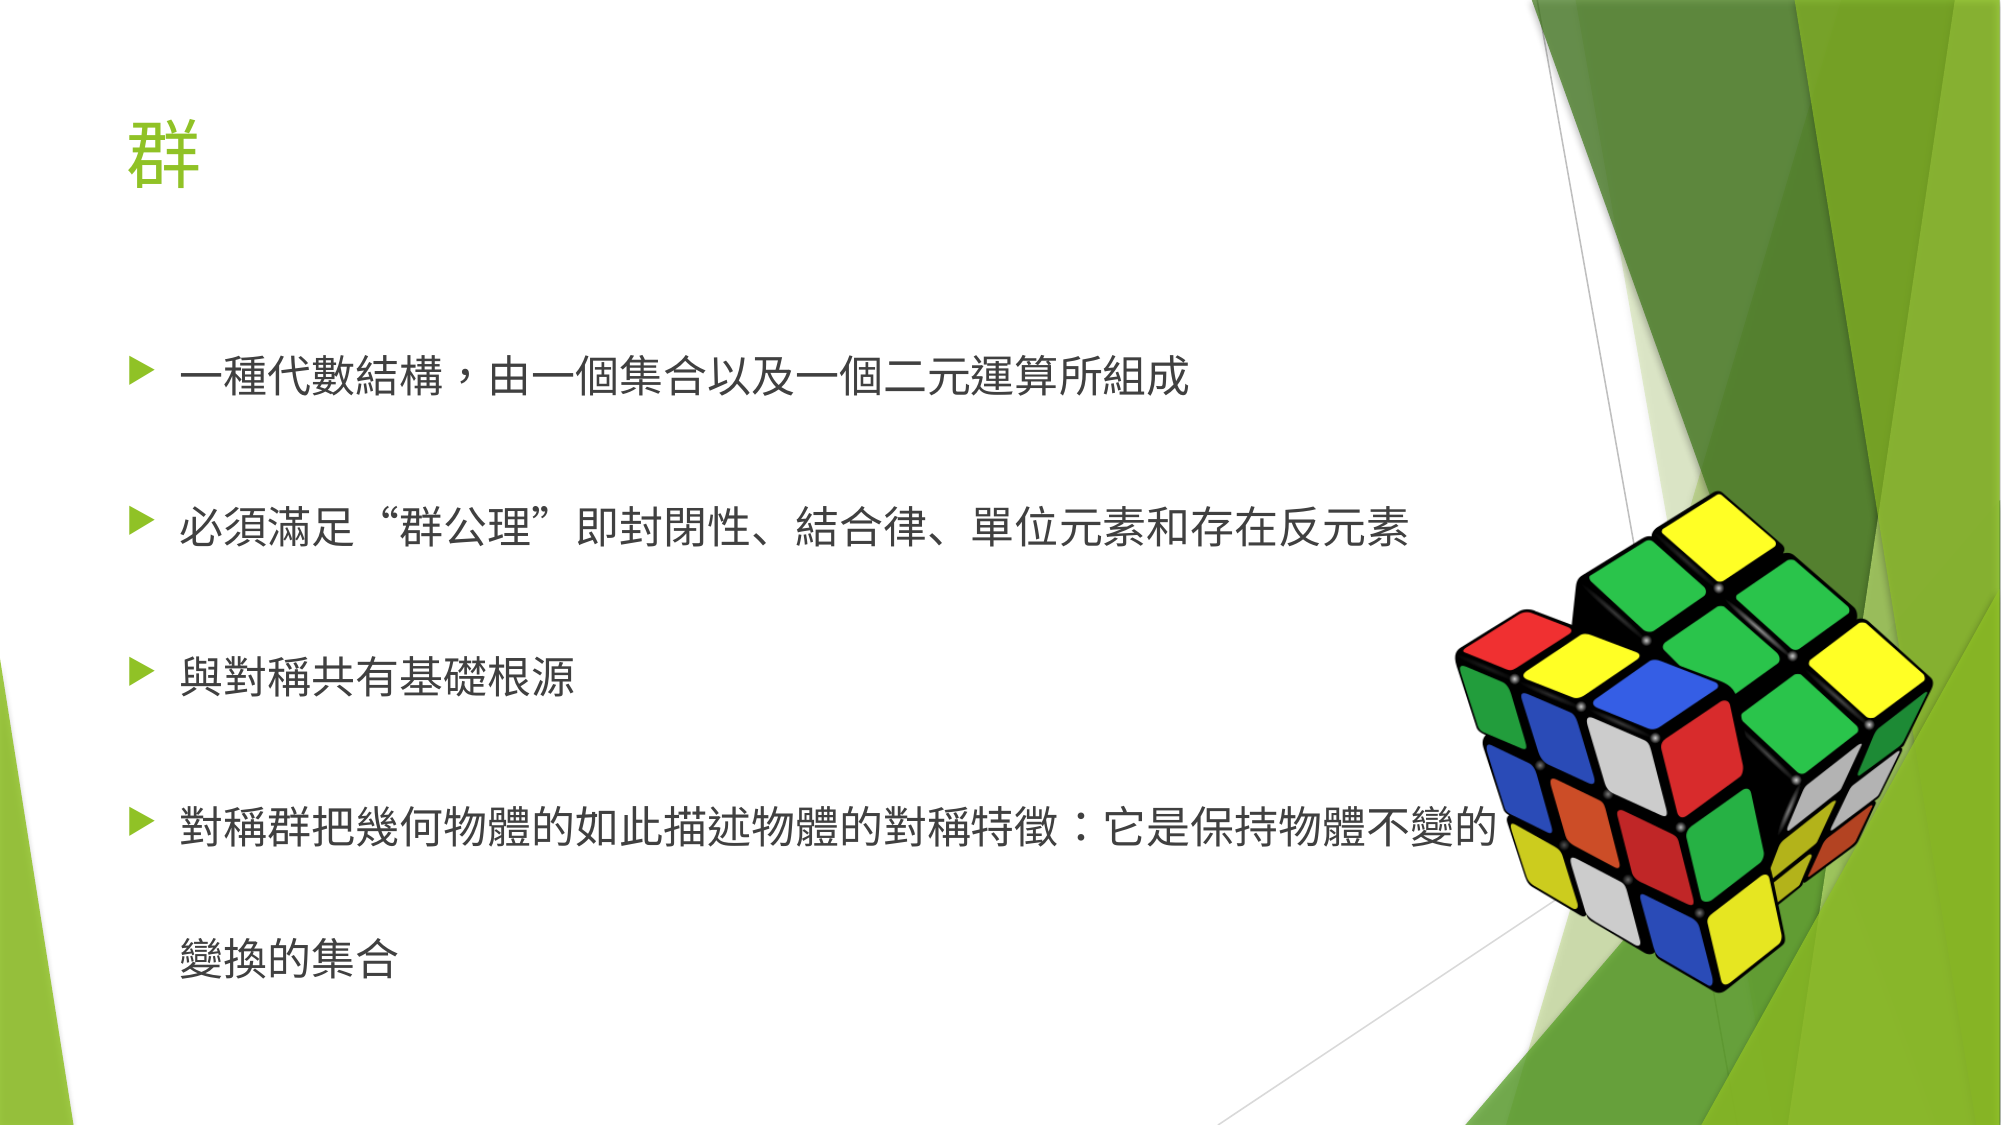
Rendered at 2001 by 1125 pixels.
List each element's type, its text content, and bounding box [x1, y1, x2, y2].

list 一種代數結構，由一個集合以及一個二元運算所組成 必須滿足“群公理”即封閉性、結合律、單位元素和存在反元素 與對稱共有基礎根源 對稱群把幾何物體的如此描述物體的對稱特徵：它是保持物體不變的變換的集合 [111, 262, 1522, 1003]
title 群 [111, 99, 1522, 262]
picture [1441, 480, 1944, 1004]
